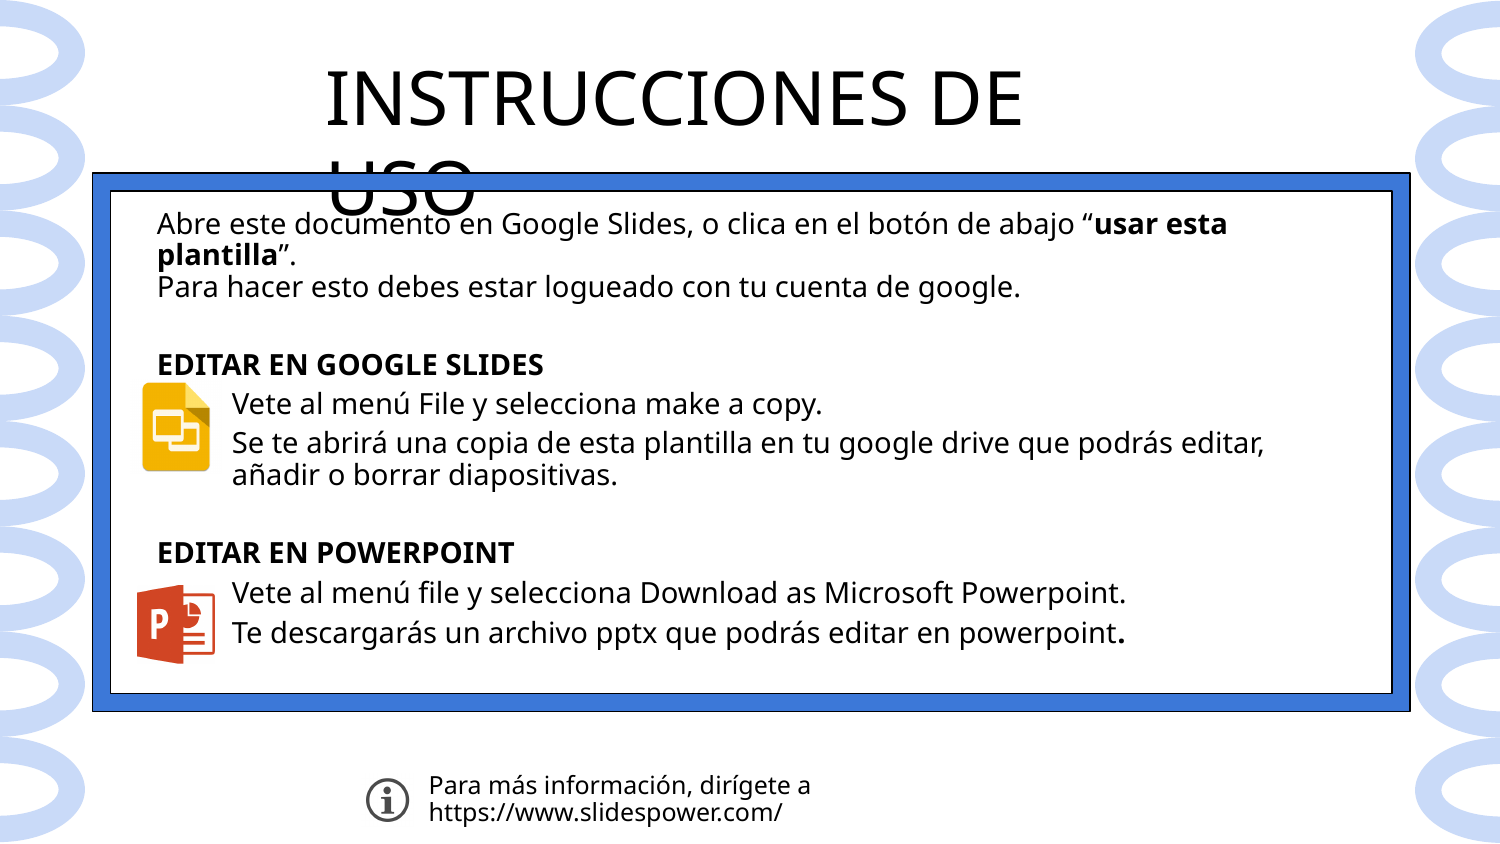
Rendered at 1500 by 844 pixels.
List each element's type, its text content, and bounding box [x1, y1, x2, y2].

picture [130, 379, 222, 475]
text_box Para más información, dirígete a https://www.slidespower.com/ [416, 773, 1139, 827]
title INSTRUCCIONES DE USO [310, 35, 1190, 130]
list Abre este documento en Google Slides, o clica en el botón de abajo “usar esta plantilla”. Para hacer esto debes estar logueado con tu cuenta de google. EDITAR EN GOOGLE SLIDES Vete al menú File y selecciona make a copy. Se te abrirá una copia de esta plantilla en tu google drive que podrás editar, añadir o borrar diapositivas. EDITAR EN POWERPOINT Vete al menú file y selecciona Download as Microsoft Powerpoint. Te descargarás un archivo pptx que podrás editar en powerpoint. [141, 194, 1370, 606]
picture [360, 773, 414, 827]
text_box [92, 173, 1411, 712]
picture [137, 585, 215, 664]
